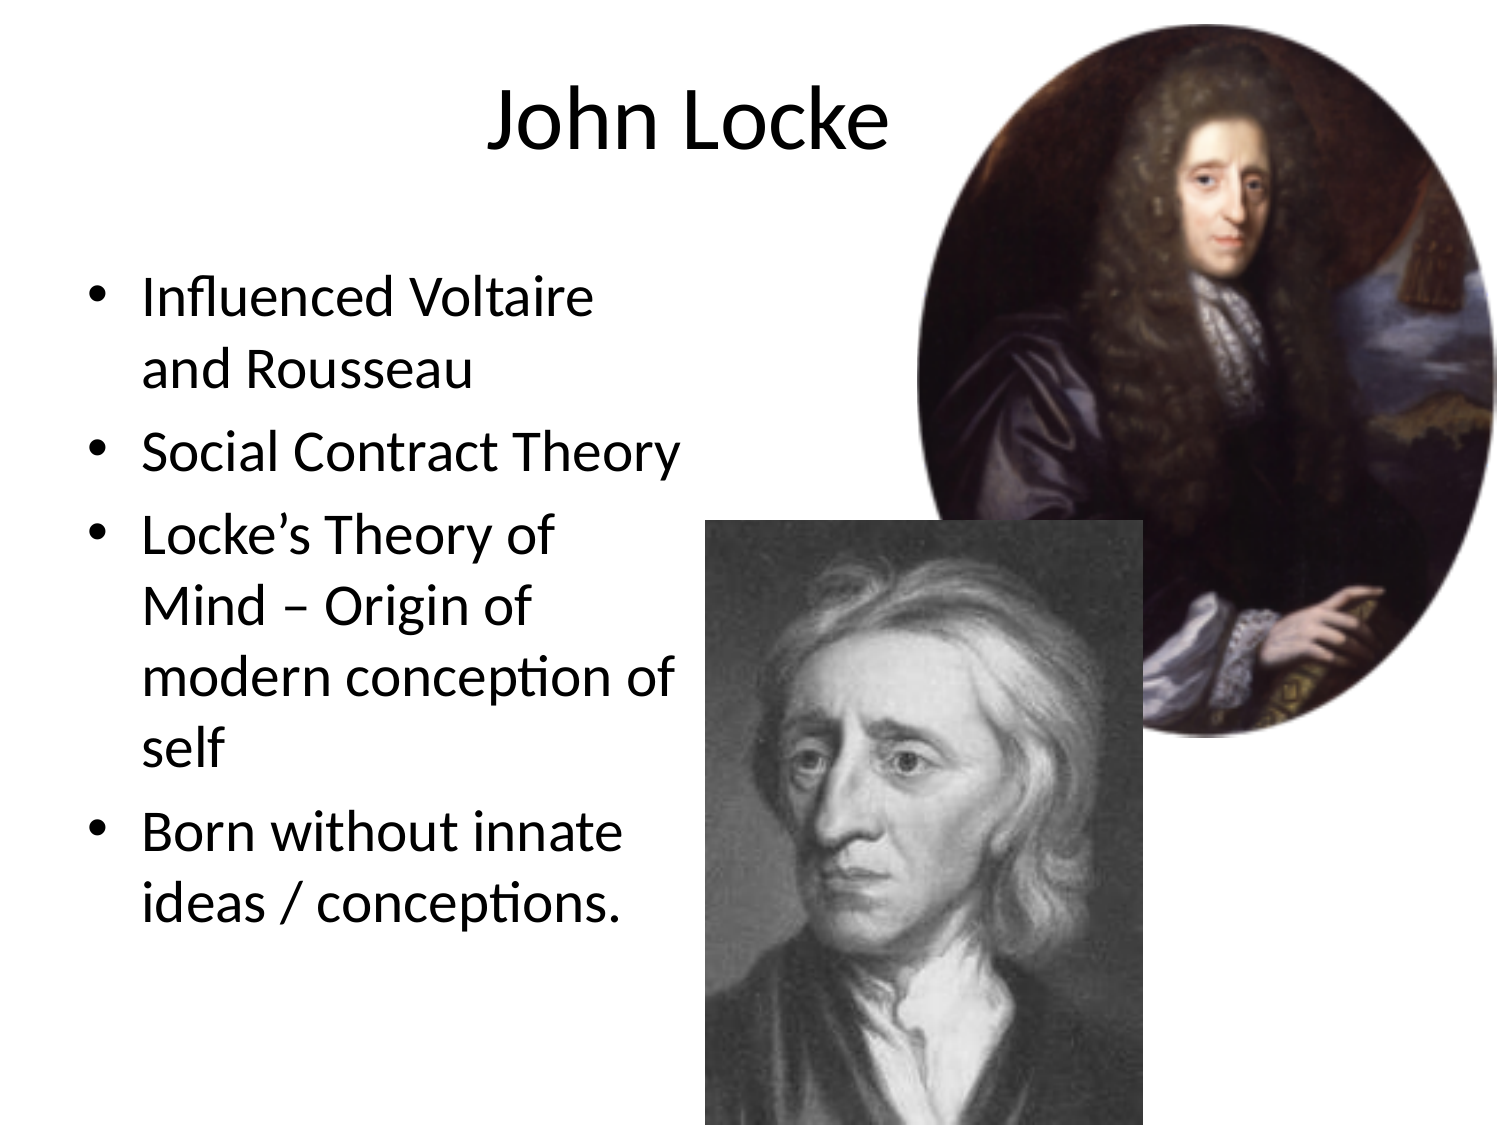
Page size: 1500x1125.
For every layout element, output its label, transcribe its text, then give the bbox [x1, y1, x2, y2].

list Influenced Voltaire and Rousseau Social Contract Theory Locke’s Theory of Mind – Origin of modern conception of self Born without innate ideas / conceptions. [72, 249, 710, 975]
title John Locke [32, 37, 912, 188]
picture [704, 24, 1498, 1125]
